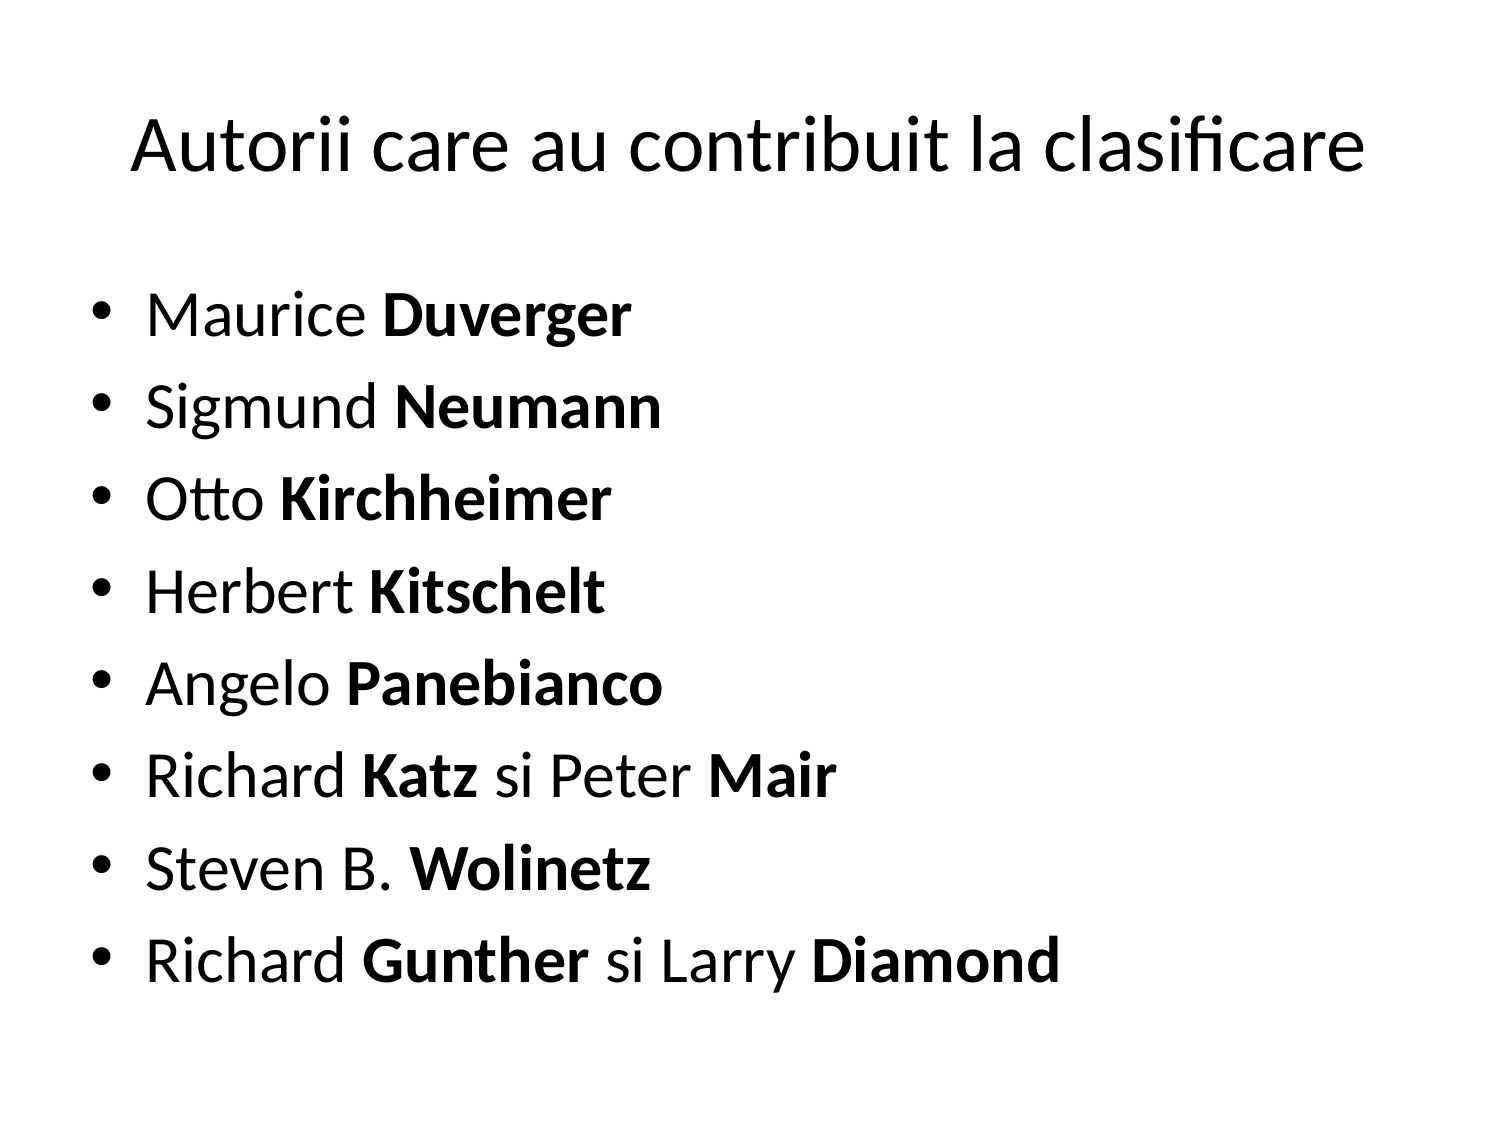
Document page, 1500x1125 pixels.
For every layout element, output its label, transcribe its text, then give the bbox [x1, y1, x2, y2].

list Maurice Duverger Sigmund Neumann Otto Kirchheimer Herbert Kitschelt Angelo Panebianco Richard Katz si Peter Mair Steven B. Wolinetz Richard Gunther si Larry Diamond [75, 262, 1425, 1005]
title Autorii care au contribuit la clasificare [75, 45, 1425, 233]
